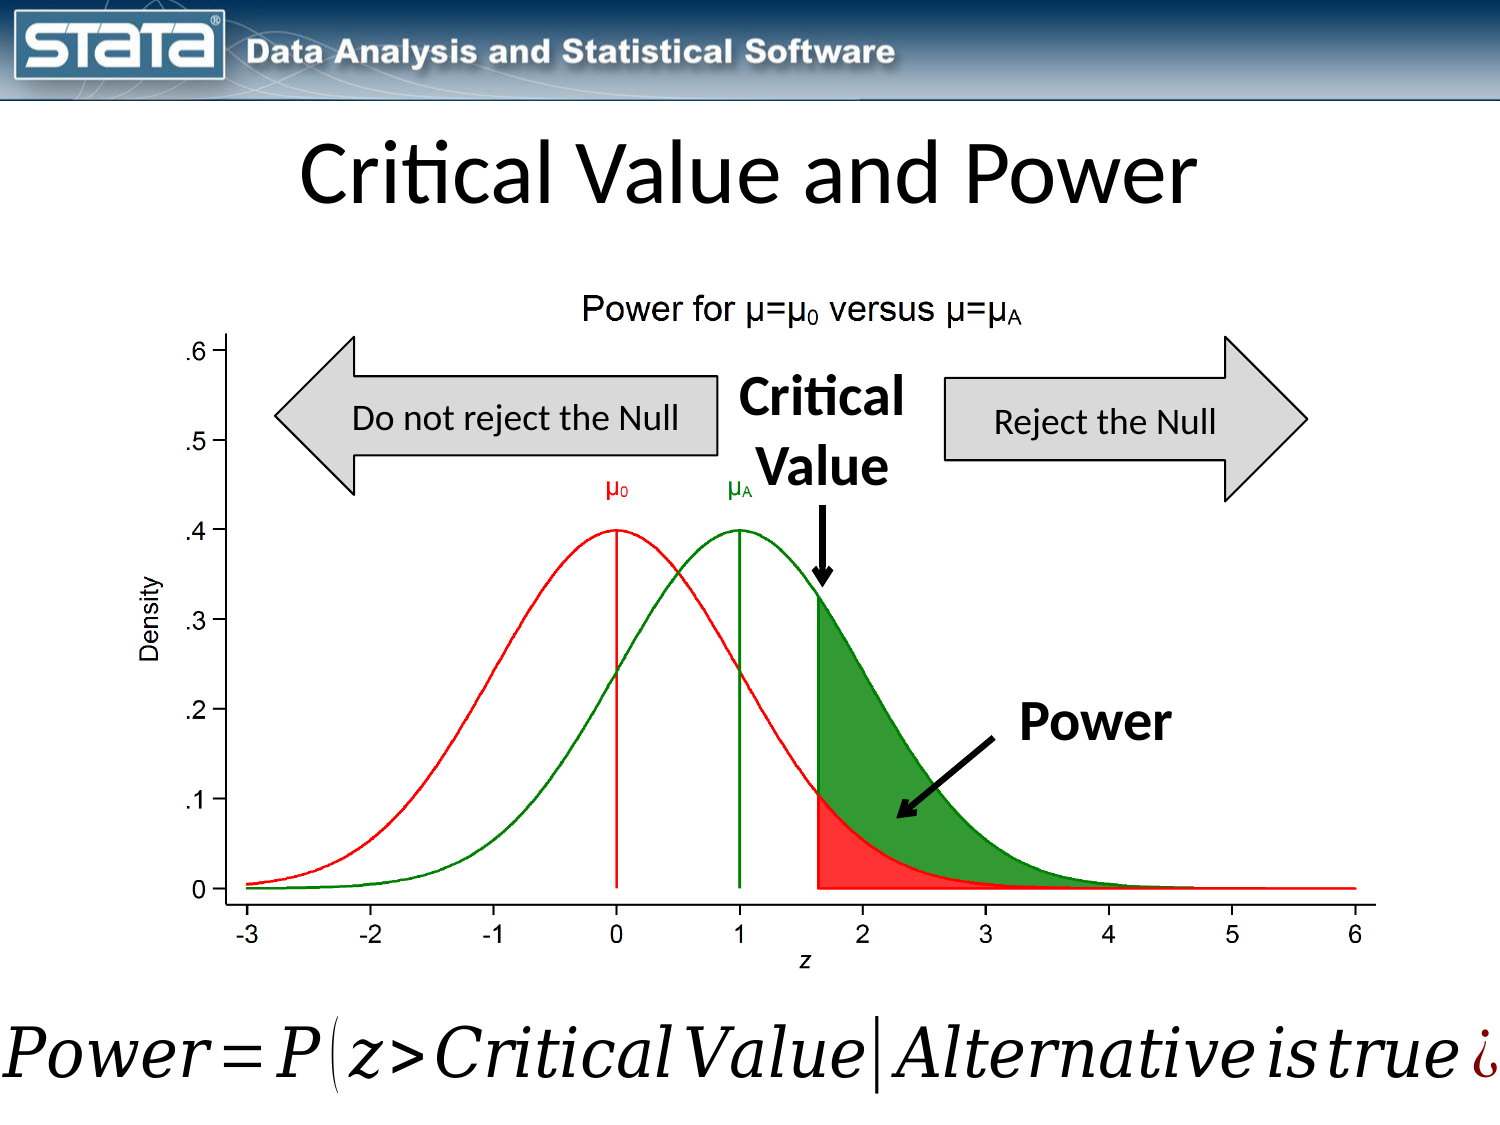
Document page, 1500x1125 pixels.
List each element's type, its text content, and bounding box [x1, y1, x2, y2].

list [89, 262, 1411, 1006]
title Critical Value and Power [75, 109, 1425, 233]
picture [0, 0, 1500, 102]
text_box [895, 737, 994, 819]
